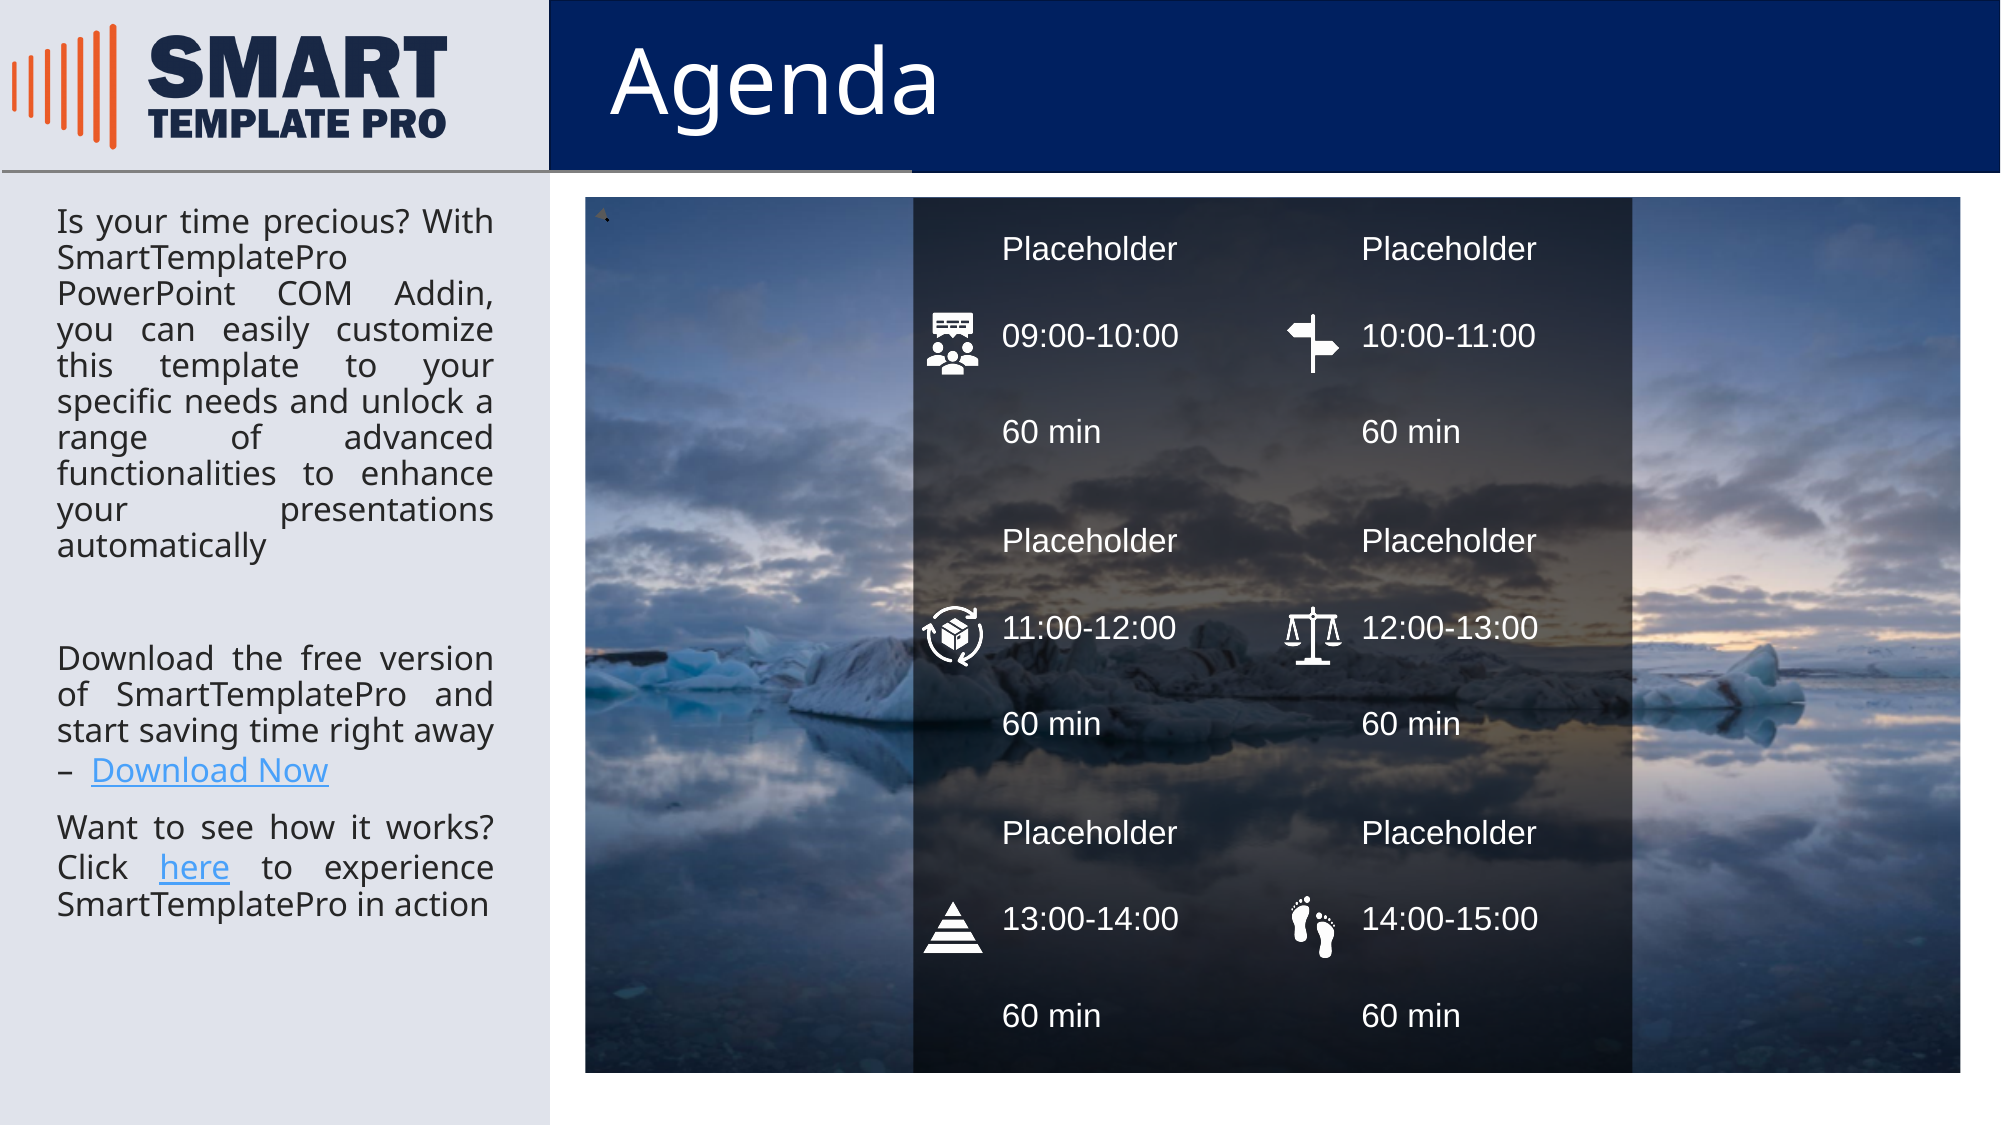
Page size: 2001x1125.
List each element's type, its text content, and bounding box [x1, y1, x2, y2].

picture [0, 13, 459, 158]
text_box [574, 187, 1971, 1084]
text_box Agenda [595, 4, 1999, 165]
text_box Is your time precious? With SmartTemplatePro PowerPoint COM Addin, you can easily customize this template to your specific needs and unlock a range of advanced functionalities to enhance your presentations automatically Download the free version of SmartTemplatePro and start saving time right away – Download Now Want to see how it works? Click here to experience SmartTemplatePro in action [41, 197, 510, 1065]
